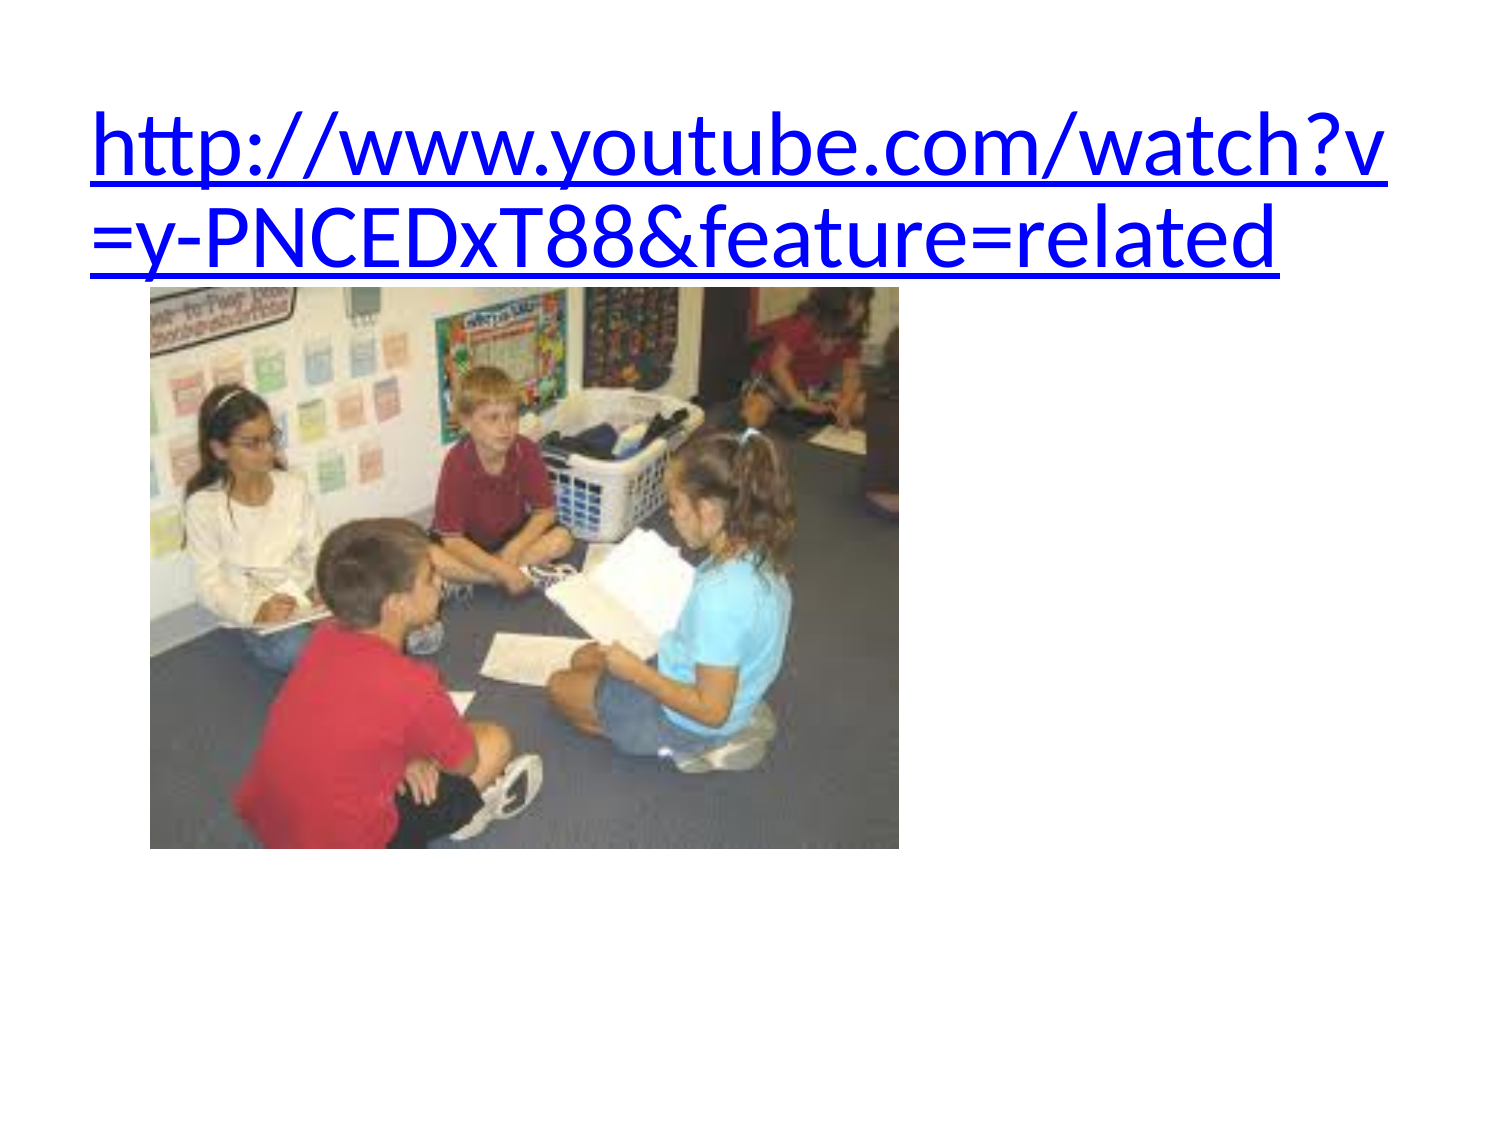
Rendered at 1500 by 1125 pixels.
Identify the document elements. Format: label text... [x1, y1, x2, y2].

picture [149, 287, 899, 849]
title http://www.youtube.com/watch?v=y-PNCEDxT88&feature=related [75, 45, 1425, 233]
